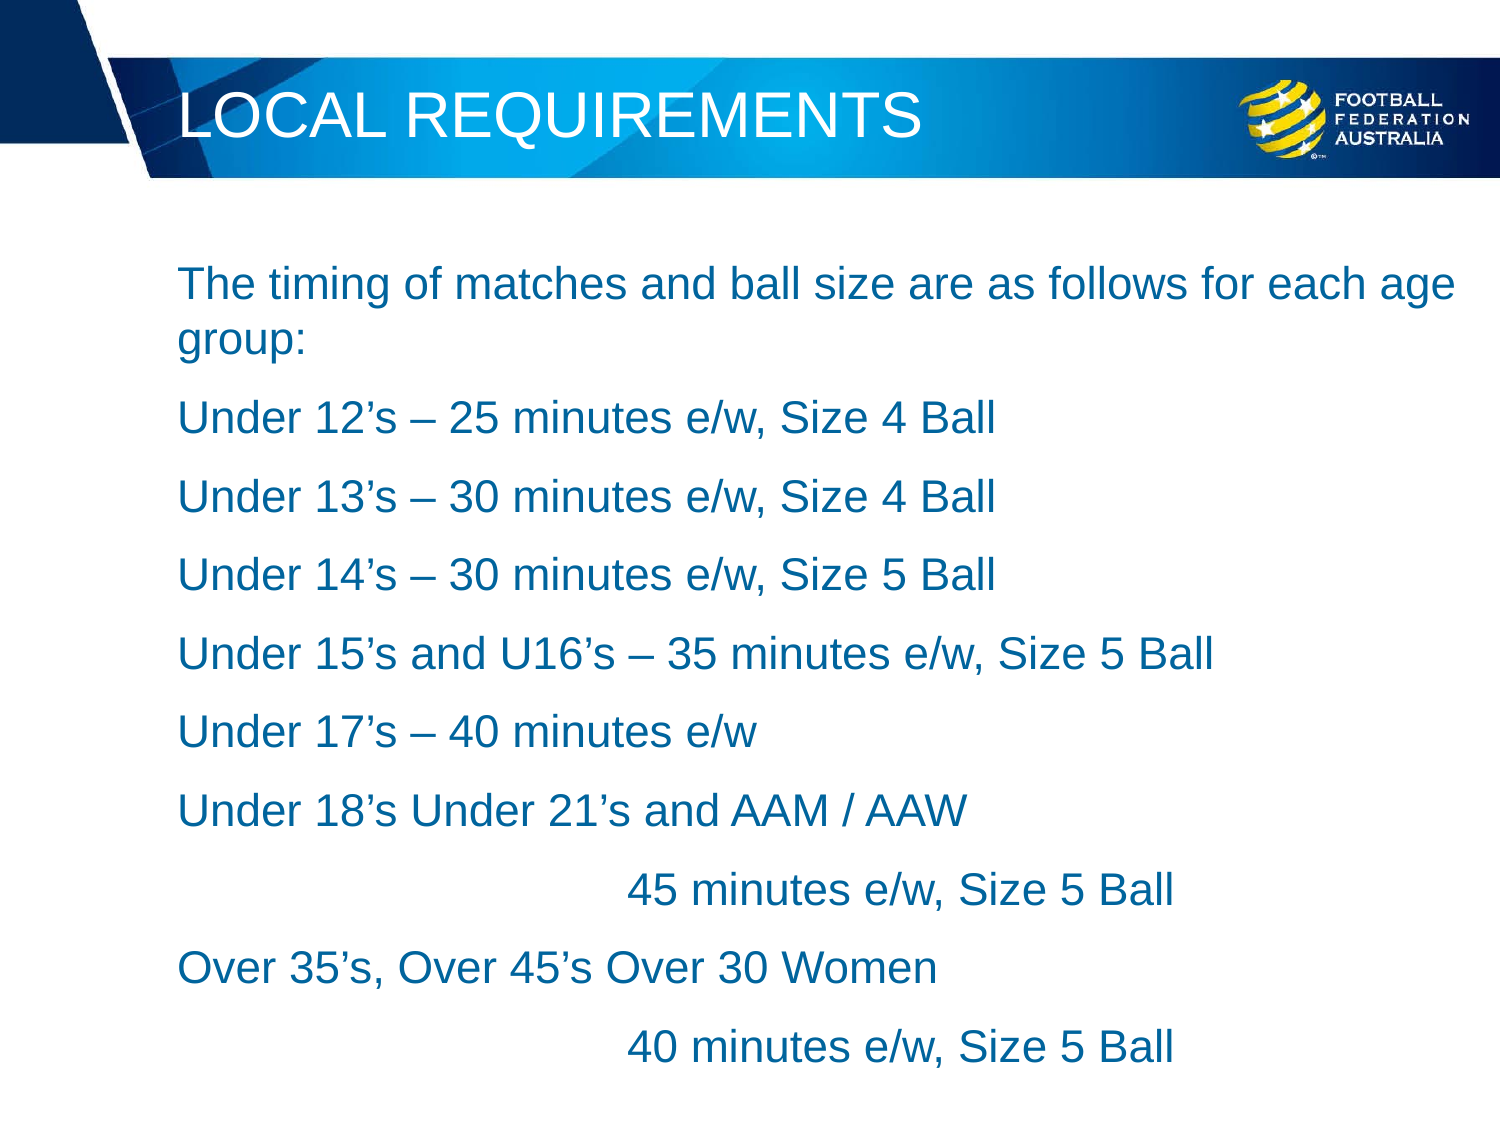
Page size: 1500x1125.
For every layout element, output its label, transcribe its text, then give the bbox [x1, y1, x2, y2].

title LOCAL REQUIREMENTS [176, 74, 1211, 149]
picture [0, 0, 1500, 208]
list The timing of matches and ball size are as follows for each age group: Under 12’s – 25 minutes e/w, Size 4 Ball Under 13’s – 30 minutes e/w, Size 4 Ball Under 14’s – 30 minutes e/w, Size 5 Ball Under 15’s and U16’s – 35 minutes e/w, Size 5 Ball Under 17’s – 40 minutes e/w Under 18’s Under 21’s and AAM / AAW 45 minutes e/w, Size 5 Ball Over 35’s, Over 45’s Over 30 Women 40 minutes e/w, Size 5 Ball [176, 253, 1468, 1111]
